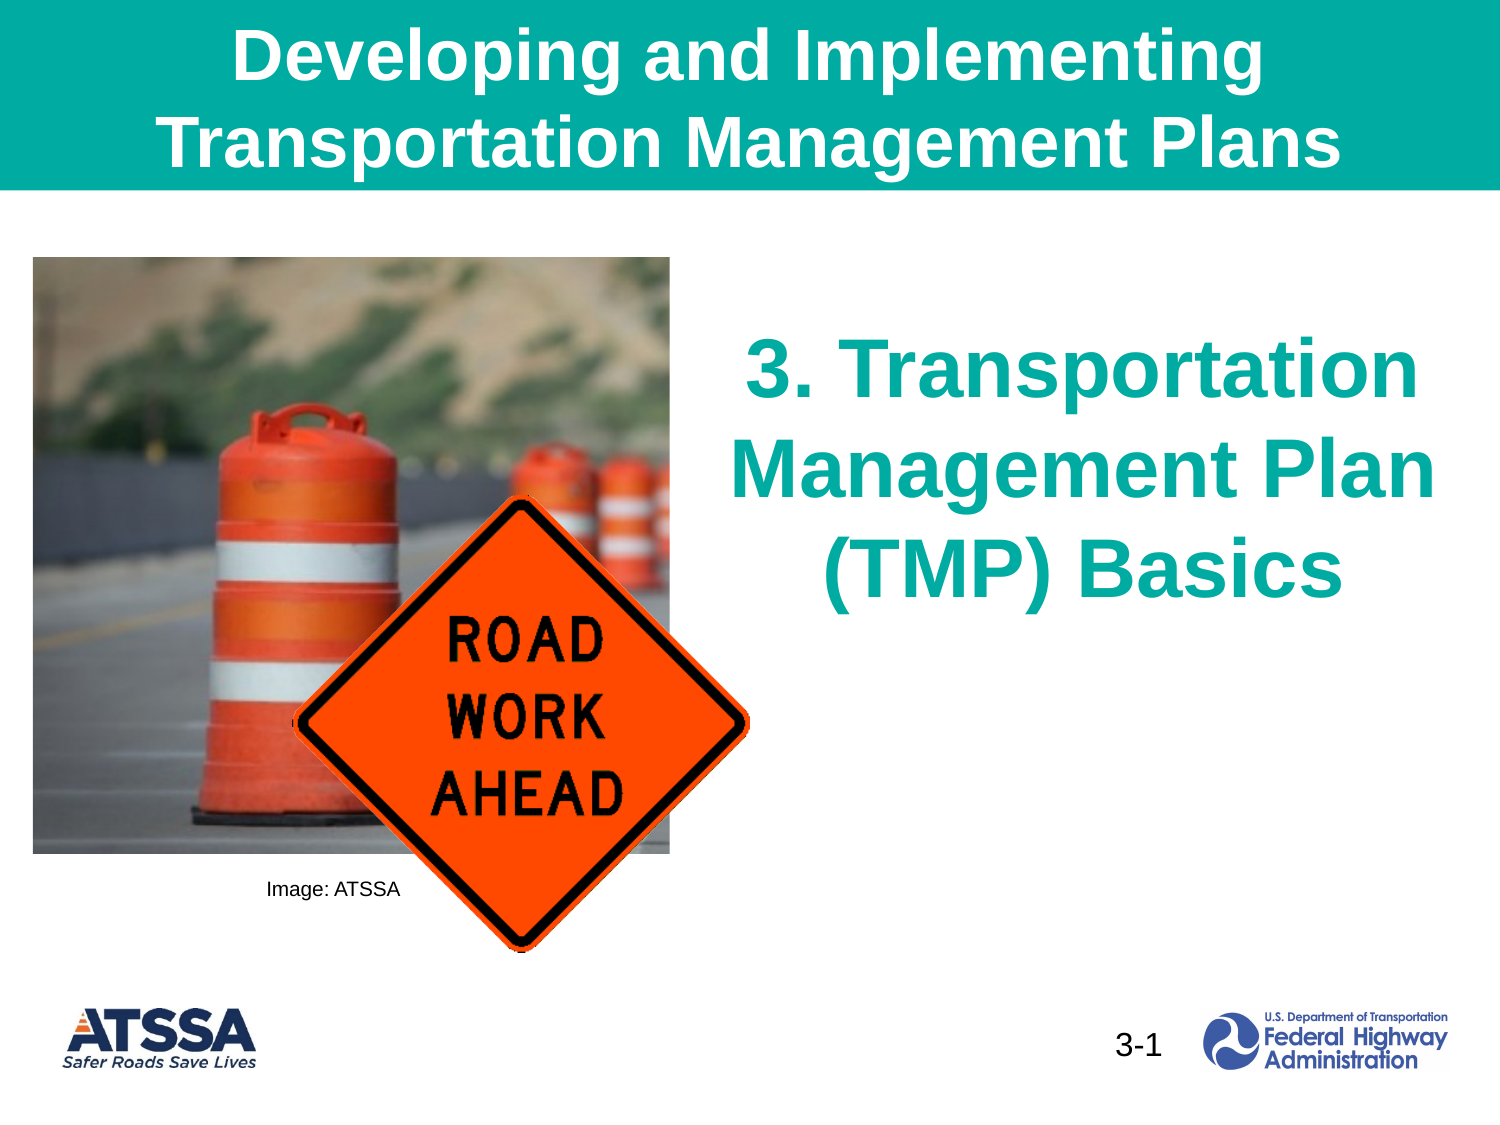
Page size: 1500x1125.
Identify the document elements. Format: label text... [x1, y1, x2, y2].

picture [1200, 1008, 1450, 1072]
picture [62, 1008, 256, 1068]
title Developing and Implementing Transportation Management Plans [0, 0, 1500, 191]
text_box Image: ATSSA [251, 867, 287, 908]
picture [32, 257, 751, 953]
text_box 3. Transportation Management Plan (TMP) Basics [669, 199, 1498, 729]
